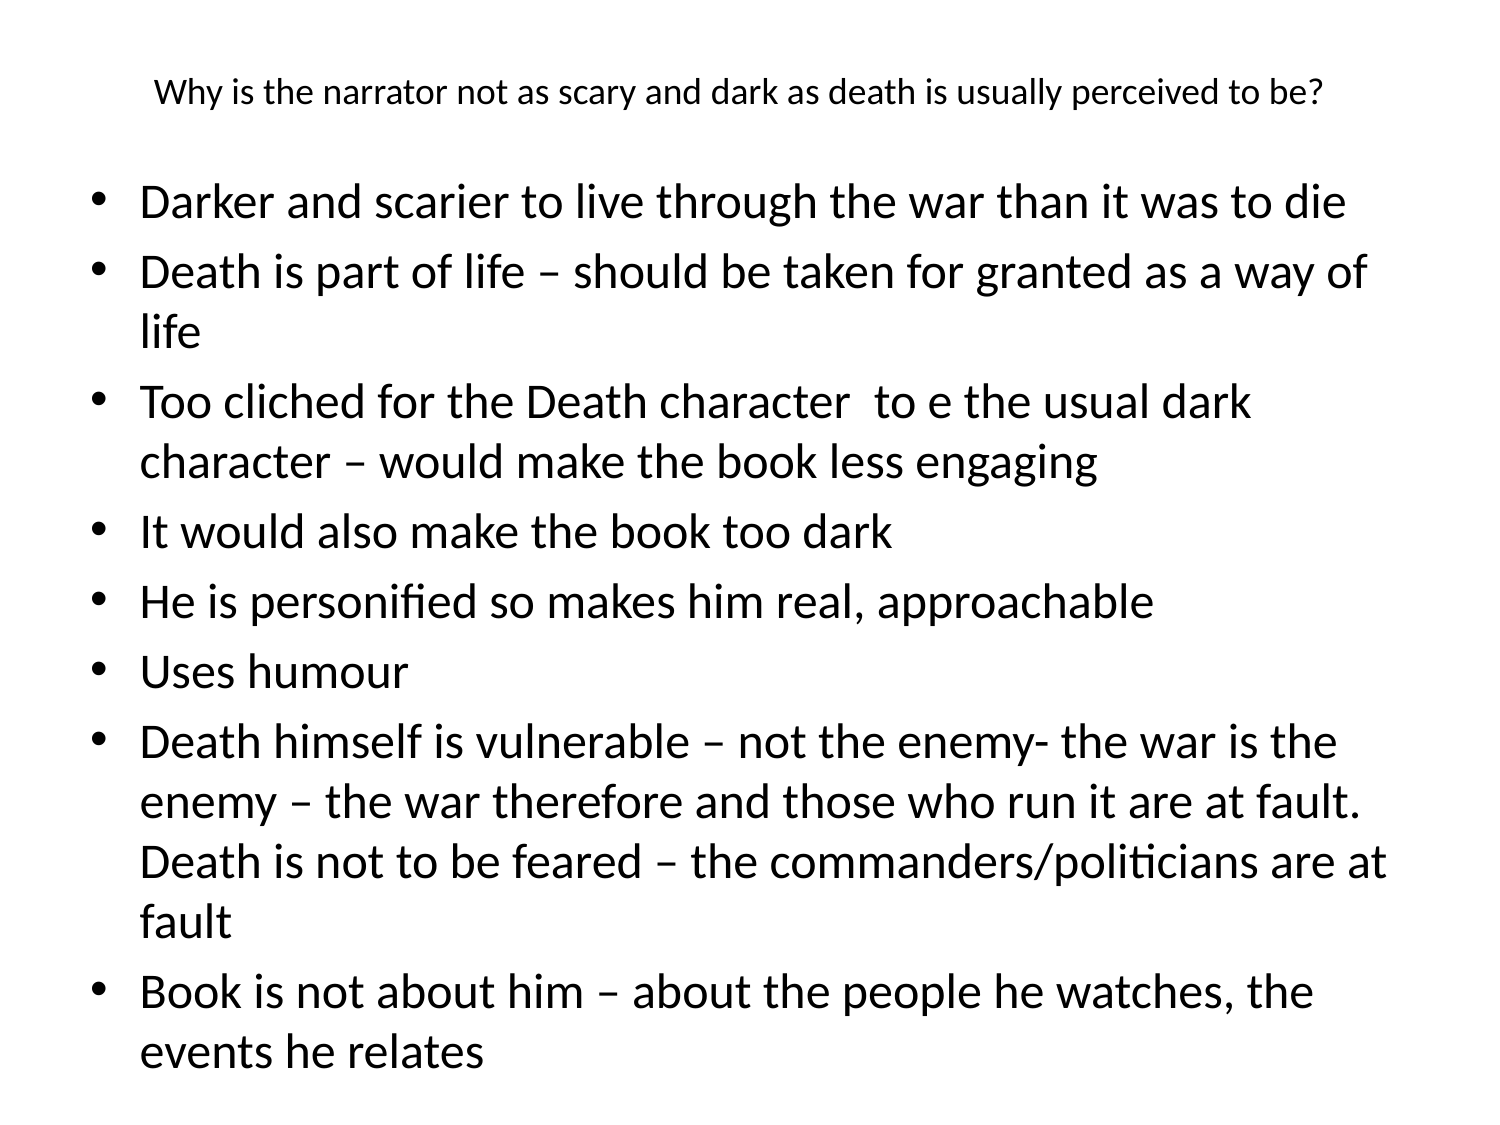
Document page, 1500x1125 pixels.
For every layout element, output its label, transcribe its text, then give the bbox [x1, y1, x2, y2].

title Why is the narrator not as scary and dark as death is usually perceived to be? [64, 42, 1415, 138]
list Darker and scarier to live through the war than it was to die Death is part of life – should be taken for granted as a way of life Too cliched for the Death character to e the usual dark character – would make the book less engaging It would also make the book too dark He is personified so makes him real, approachable Uses humour Death himself is vulnerable – not the enemy- the war is the enemy – the war therefore and those who run it are at fault. Death is not to be feared – the commanders/politicians are at fault Book is not about him – about the people he watches, the events he relates [75, 160, 1425, 1094]
